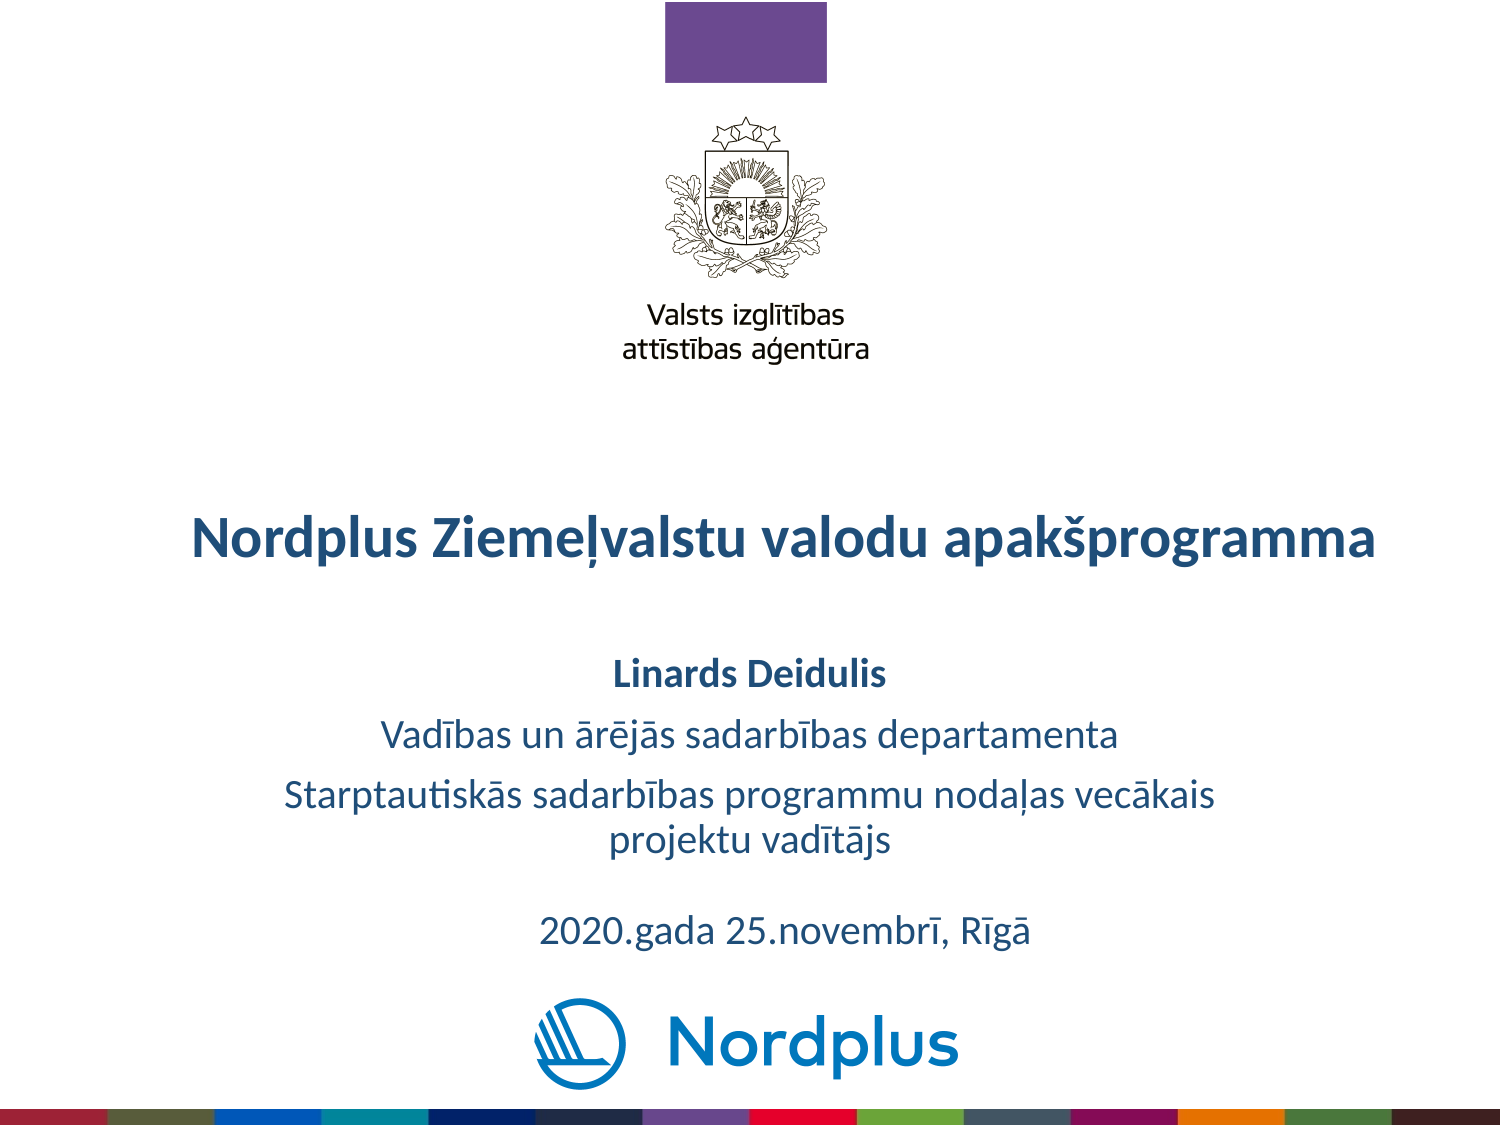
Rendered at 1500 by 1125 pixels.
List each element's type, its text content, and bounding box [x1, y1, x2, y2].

text_box 2020.gada 25.novembrī, Rīgā [318, 894, 1252, 995]
subtitle Linards Deidulis Vadības un ārējās sadarbības departamenta Starptautiskās sadarbības programmu nodaļas vecākais projektu vadītājs [225, 644, 1275, 808]
title Nordplus Ziemeļvalstu valodu apakšprogramma [175, 456, 1394, 579]
picture [0, 0, 1500, 1125]
